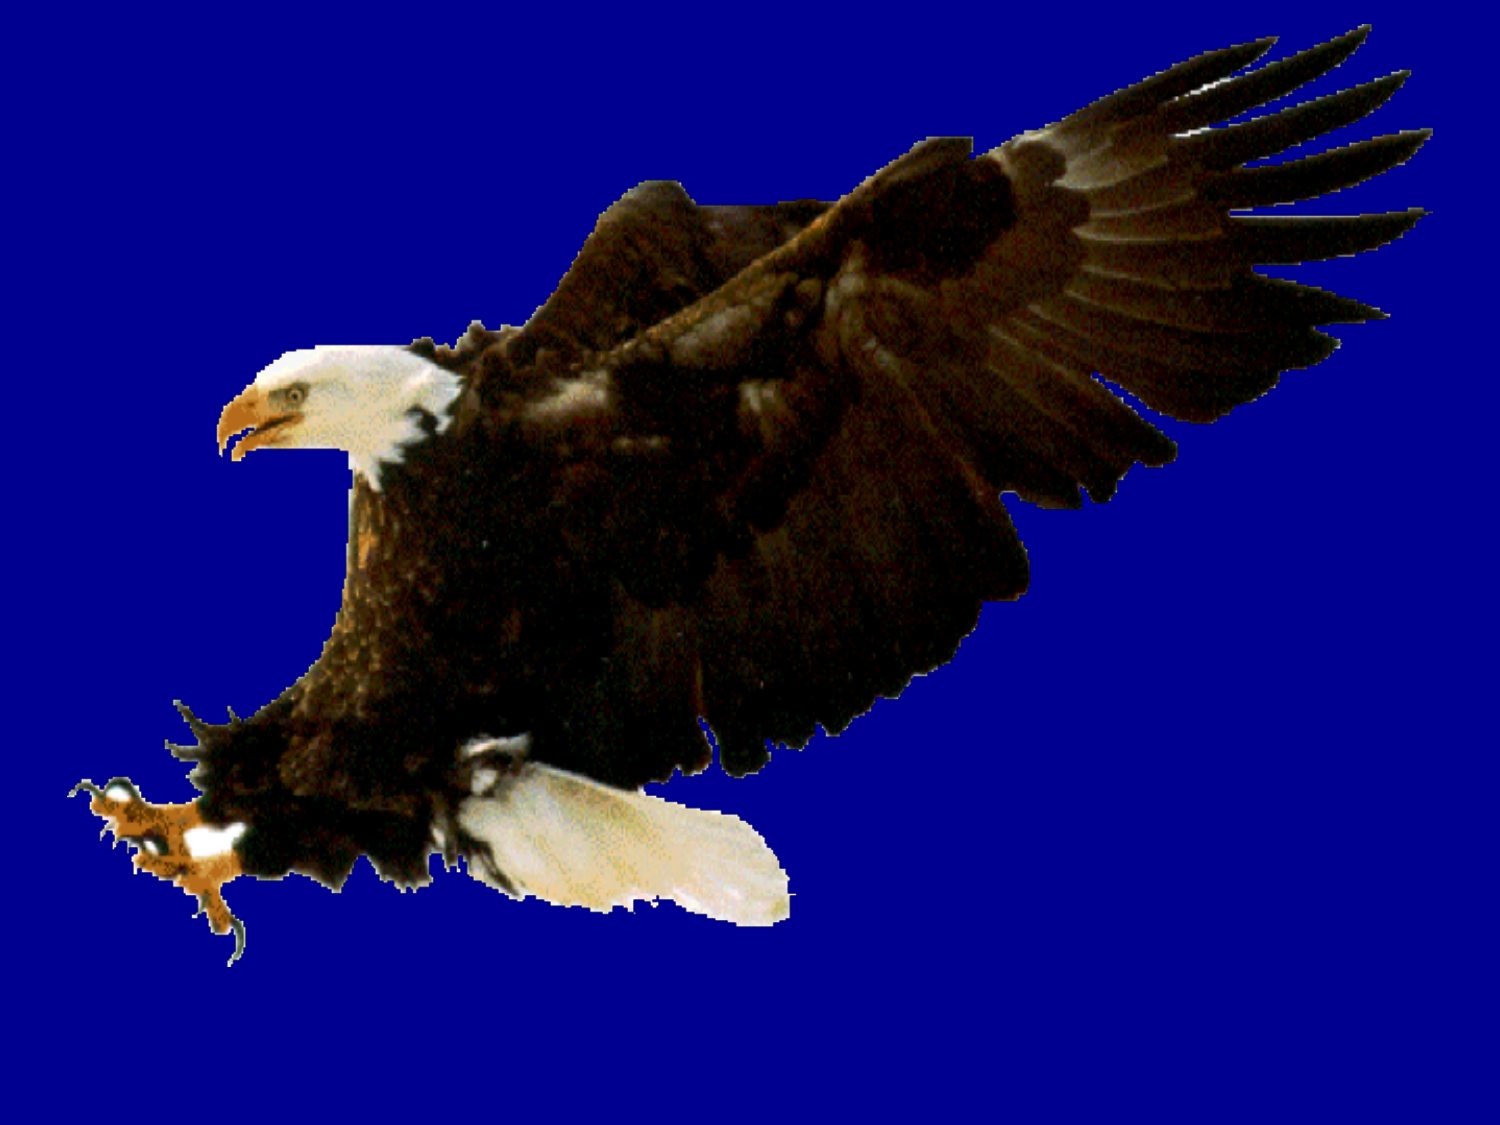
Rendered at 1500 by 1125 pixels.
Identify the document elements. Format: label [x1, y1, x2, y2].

picture [67, 24, 1433, 967]
